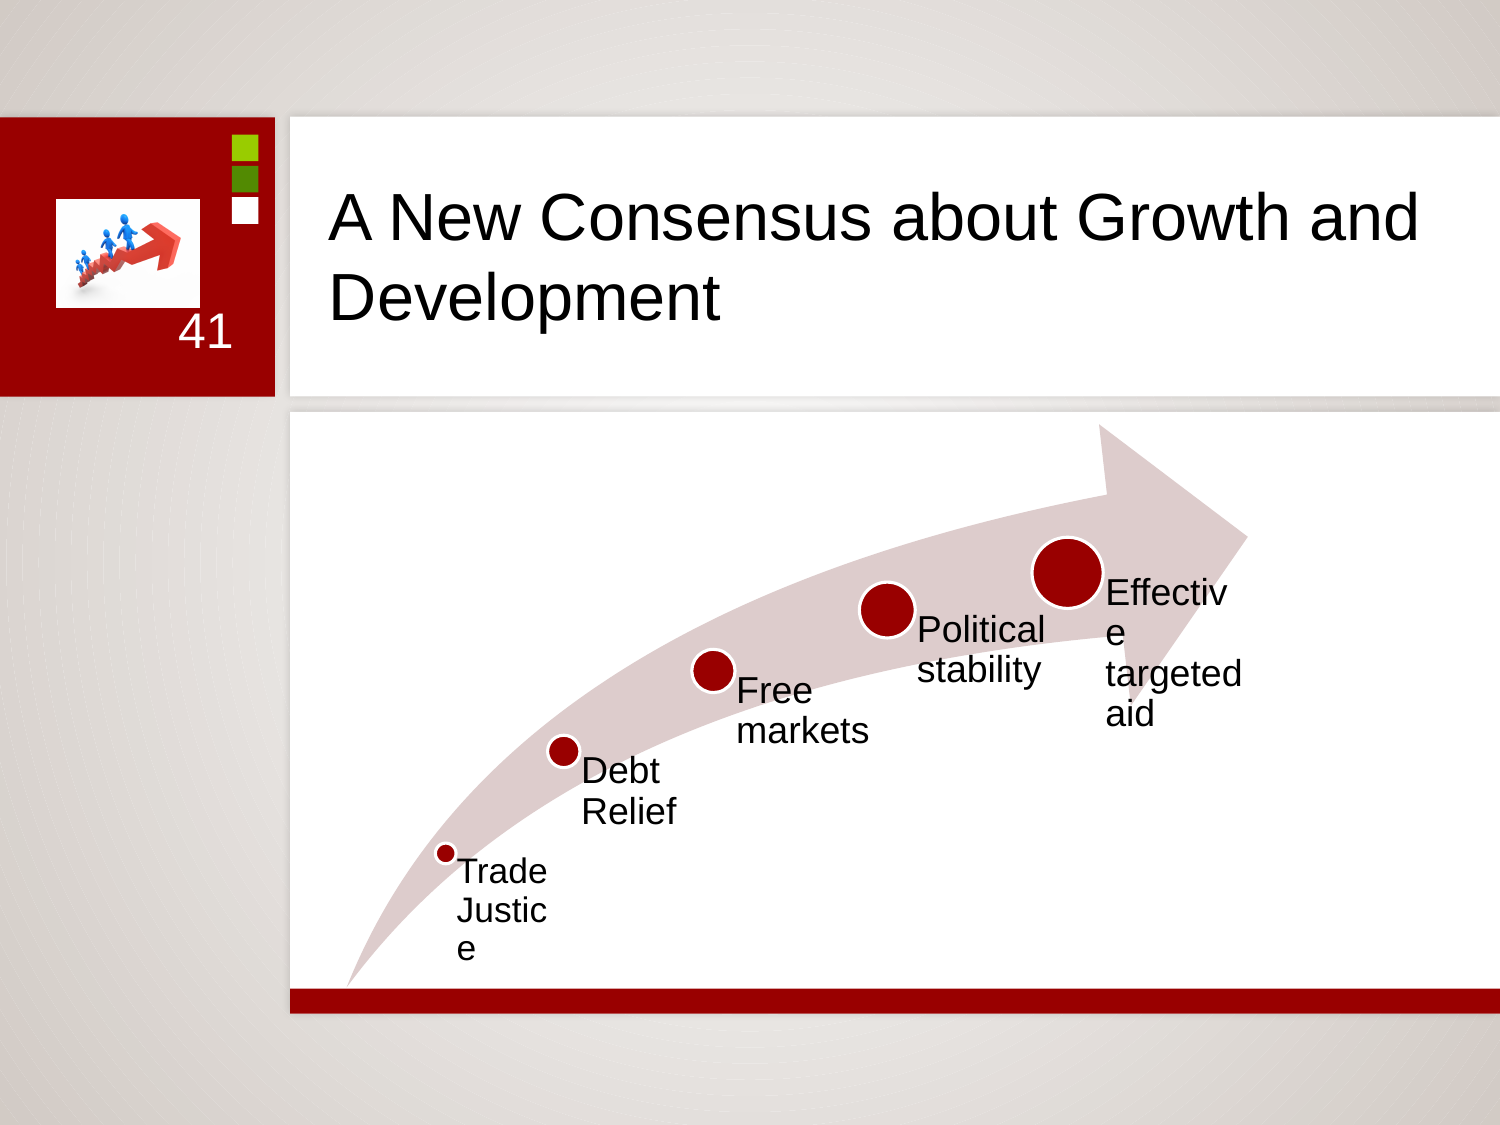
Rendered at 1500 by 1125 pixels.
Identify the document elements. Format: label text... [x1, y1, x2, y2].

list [106, 423, 1489, 988]
slide_number 41 [56, 278, 249, 379]
picture [56, 199, 201, 308]
title A New Consensus about Growth and Development [313, 112, 1453, 342]
